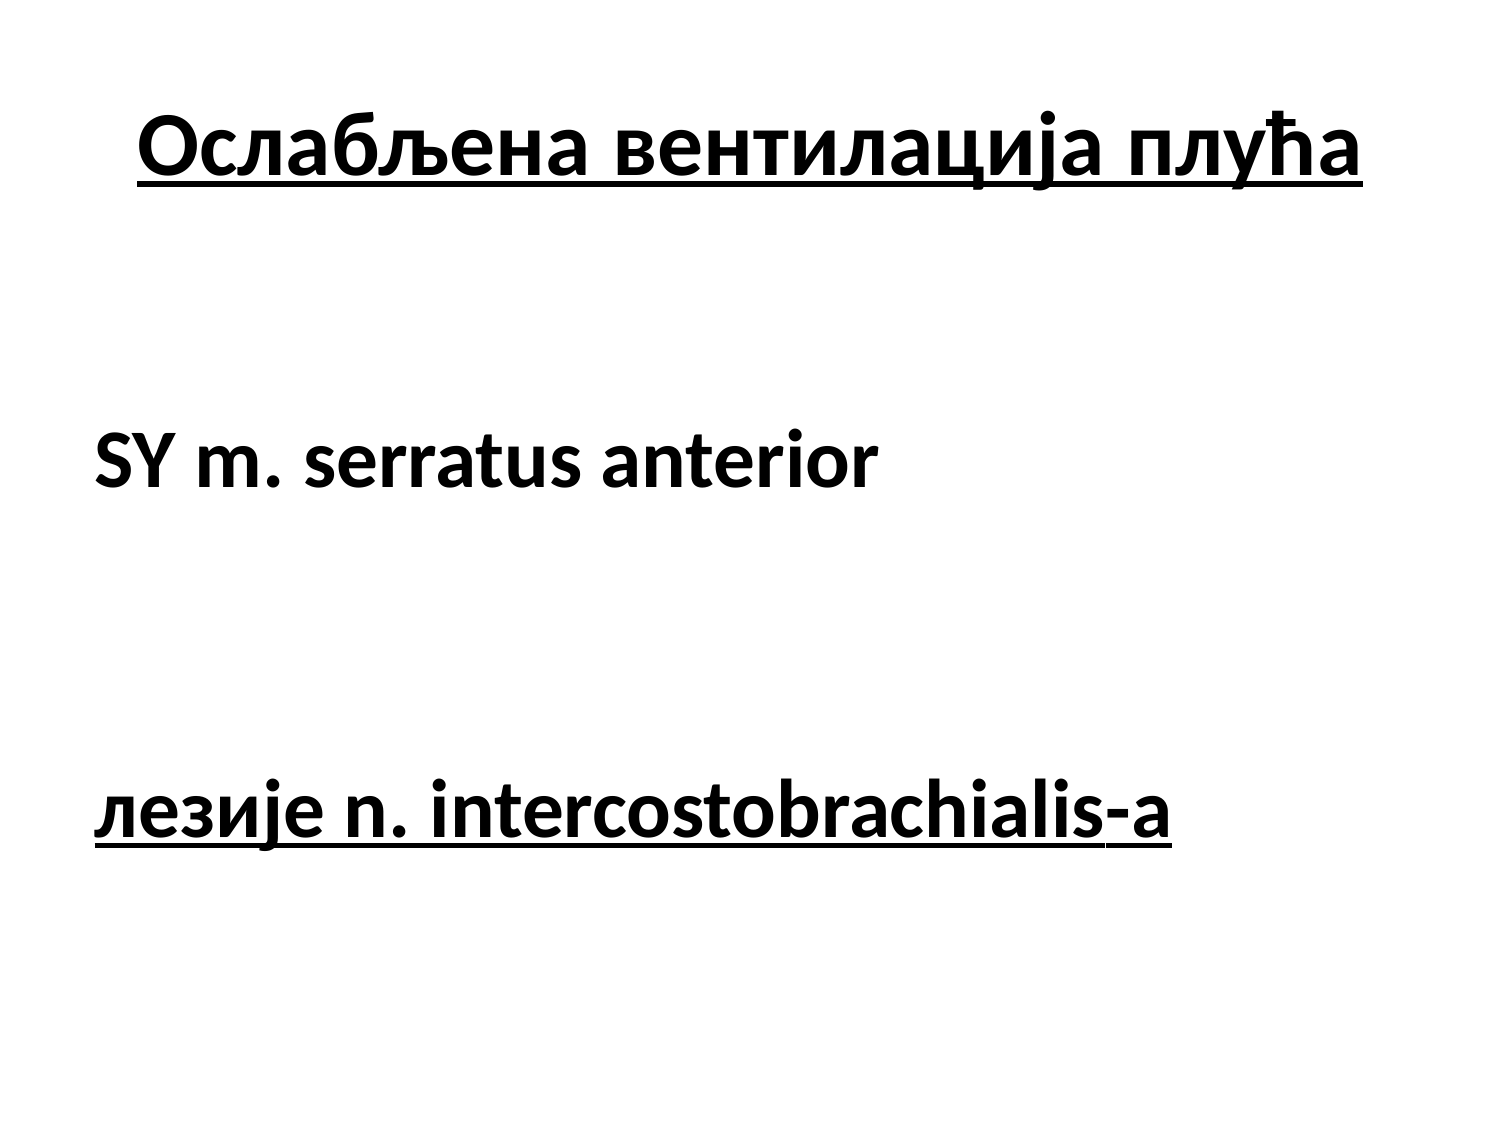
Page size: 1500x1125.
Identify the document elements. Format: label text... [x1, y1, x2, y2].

title Ослабљена вентилација плућа [75, 45, 1425, 233]
list SY m. serratus anterior лезиje n. intercostobrachialis-a [79, 397, 1430, 957]
